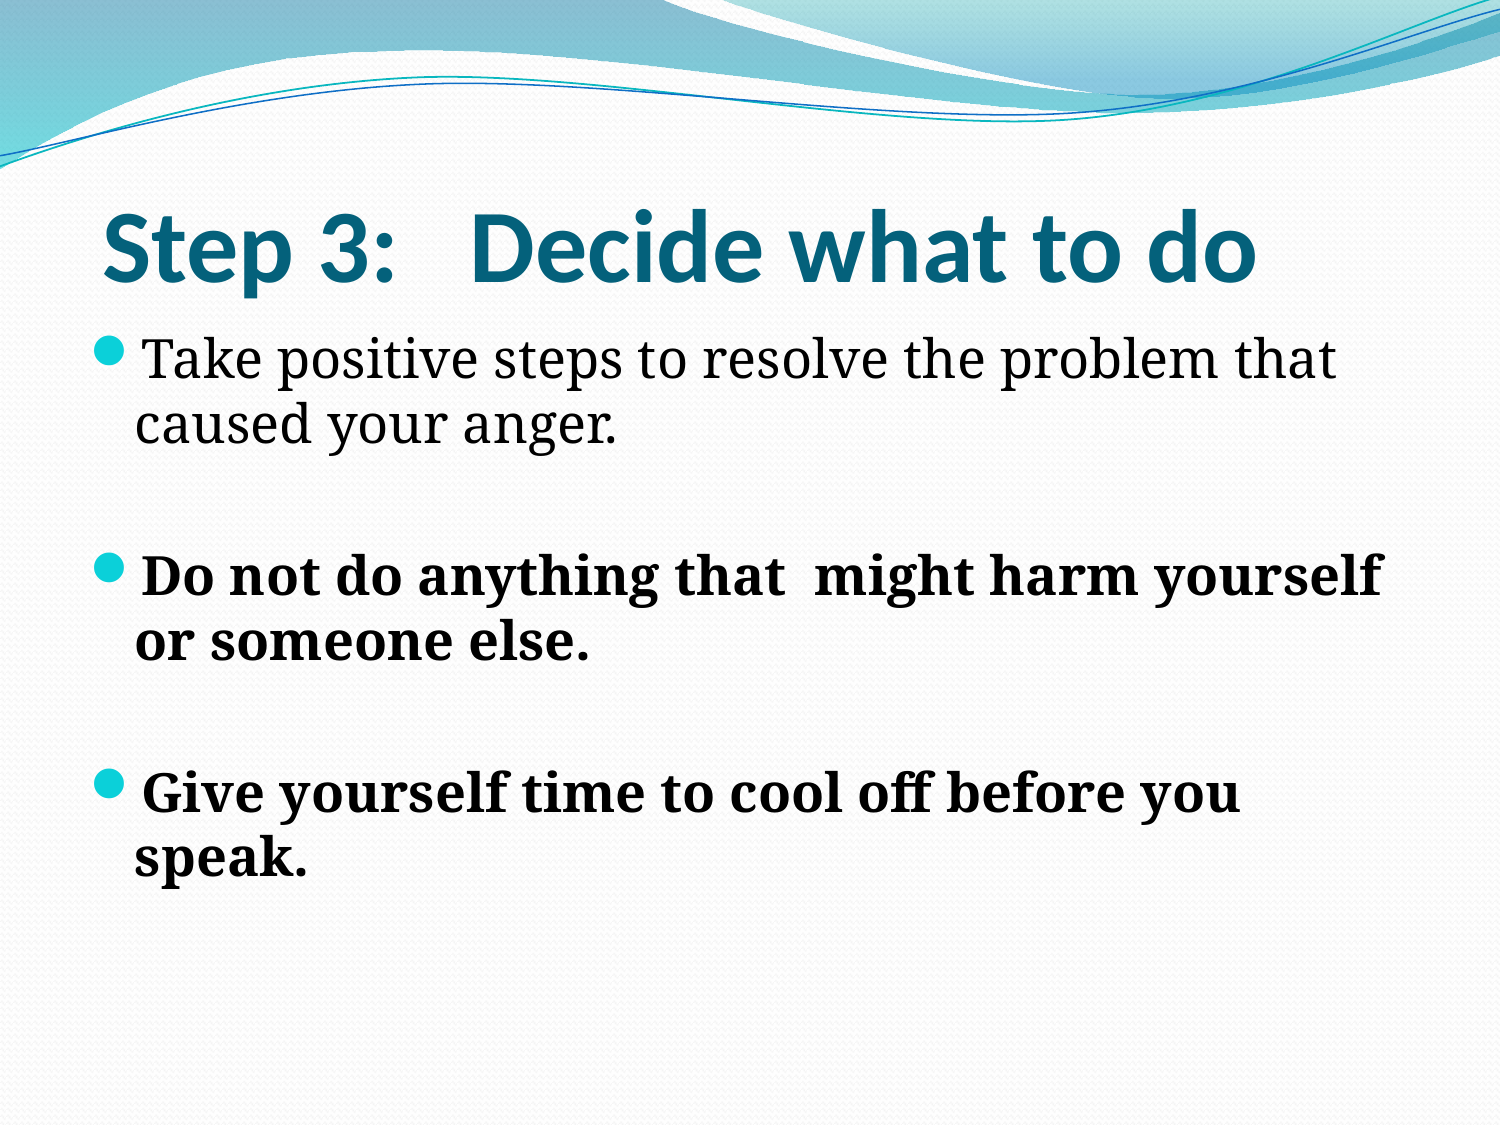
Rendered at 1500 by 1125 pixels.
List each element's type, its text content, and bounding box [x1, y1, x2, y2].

list Take positive steps to resolve the problem that caused your anger. Do not do anything that might harm yourself or someone else. Give yourself time to cool off before you speak. [75, 317, 1425, 1038]
title Step 3: Decide what to do [75, 115, 1425, 303]
